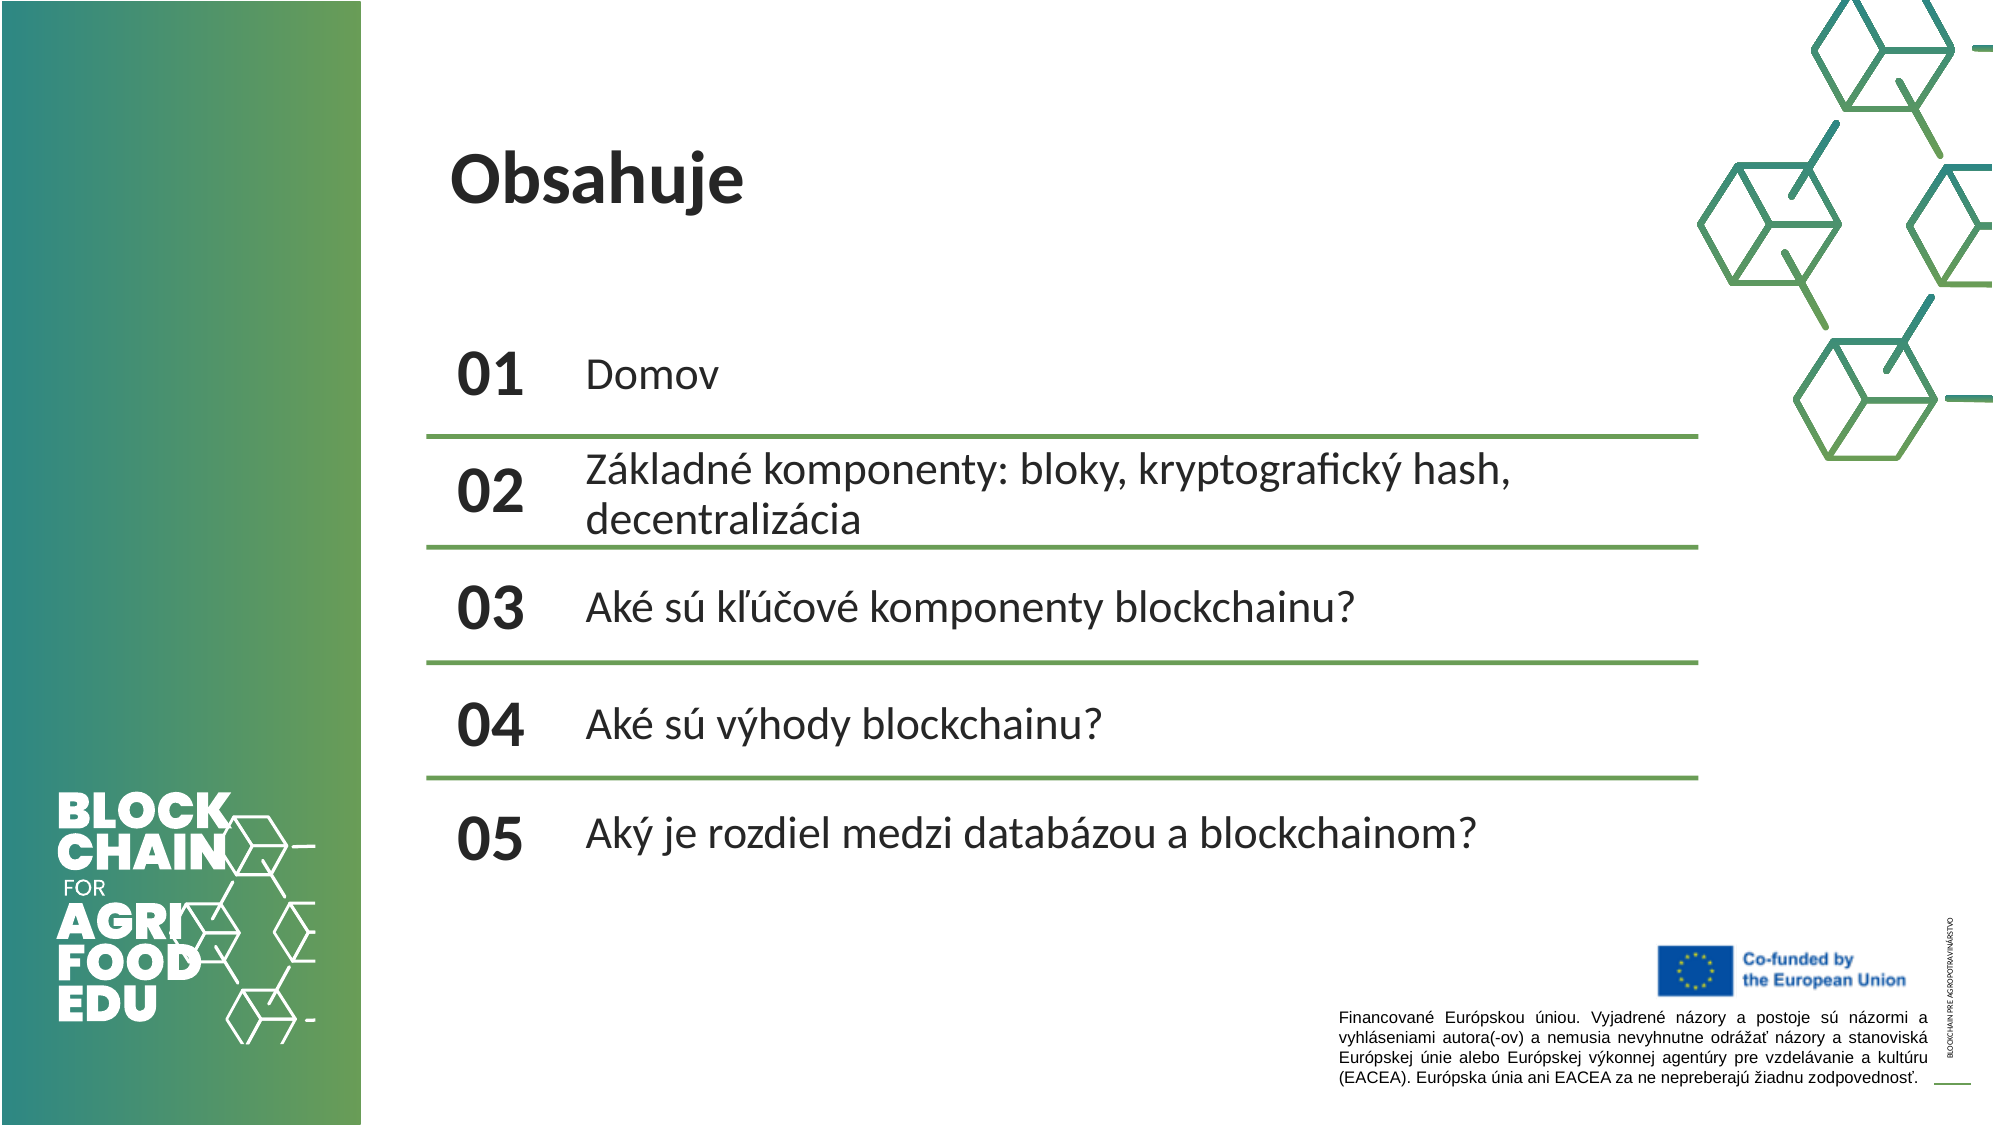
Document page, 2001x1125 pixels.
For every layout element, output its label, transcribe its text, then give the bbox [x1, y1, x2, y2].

list 01 [433, 317, 549, 431]
list Aký je rozdiel medzi databázou a blockchainom? [570, 777, 1699, 891]
list Aké sú kľúčové komponenty blockchainu? [570, 551, 1699, 665]
list 03 [433, 551, 549, 665]
list Aké sú výhody blockchainu? [570, 668, 1699, 777]
list 05 [433, 782, 549, 896]
list Domov [570, 317, 1699, 431]
list 02 [433, 434, 549, 548]
picture [1655, 943, 1925, 1001]
list Obsahuje [435, 120, 1263, 239]
list Základné komponenty: bloky, kryptografický hash, decentralizácia [570, 475, 1699, 514]
list 04 [433, 668, 549, 782]
text_box Financované Európskou úniou. Vyjadrené názory a postoje sú názormi a vyhláseniami autora(-ov) a nemusia nevyhnutne odrážať názory a stanoviská Európskej únie alebo Európskej výkonnej agentúry pre vzdelávanie a kultúru (EACEA). Európska únia ani EACEA za ne nepreberajú žiadnu zodpovednosť. [1323, 999, 1944, 1095]
